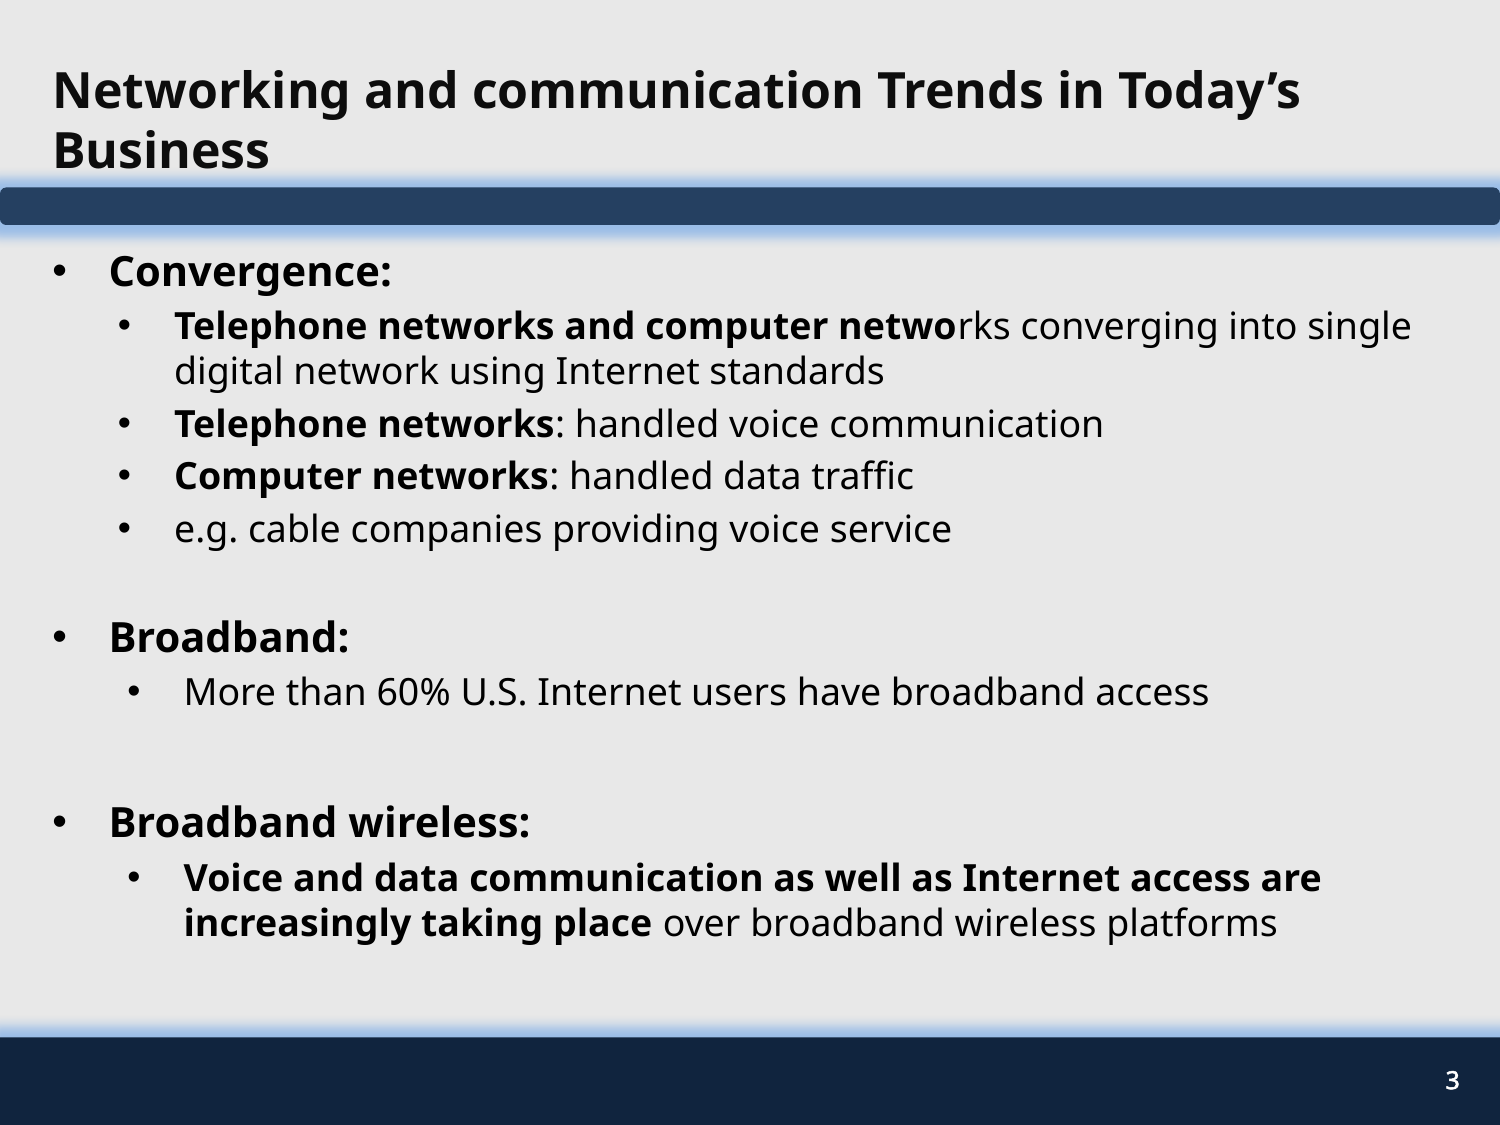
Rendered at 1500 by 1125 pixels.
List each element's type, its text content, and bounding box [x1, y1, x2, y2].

title Networking and communication Trends in Today’s Business [37, 62, 1388, 176]
list Convergence: Telephone networks and computer networks converging into single digital network using Internet standards Telephone networks: handled voice communication Computer networks: handled data traffic e.g. cable companies providing voice service Broadband: More than 60% U.S. Internet users have broadband access Broadband wireless: Voice and data communication as well as Internet access are increasingly taking place over broadband wireless platforms [37, 237, 1475, 1013]
slide_number 3 [1412, 1050, 1475, 1113]
